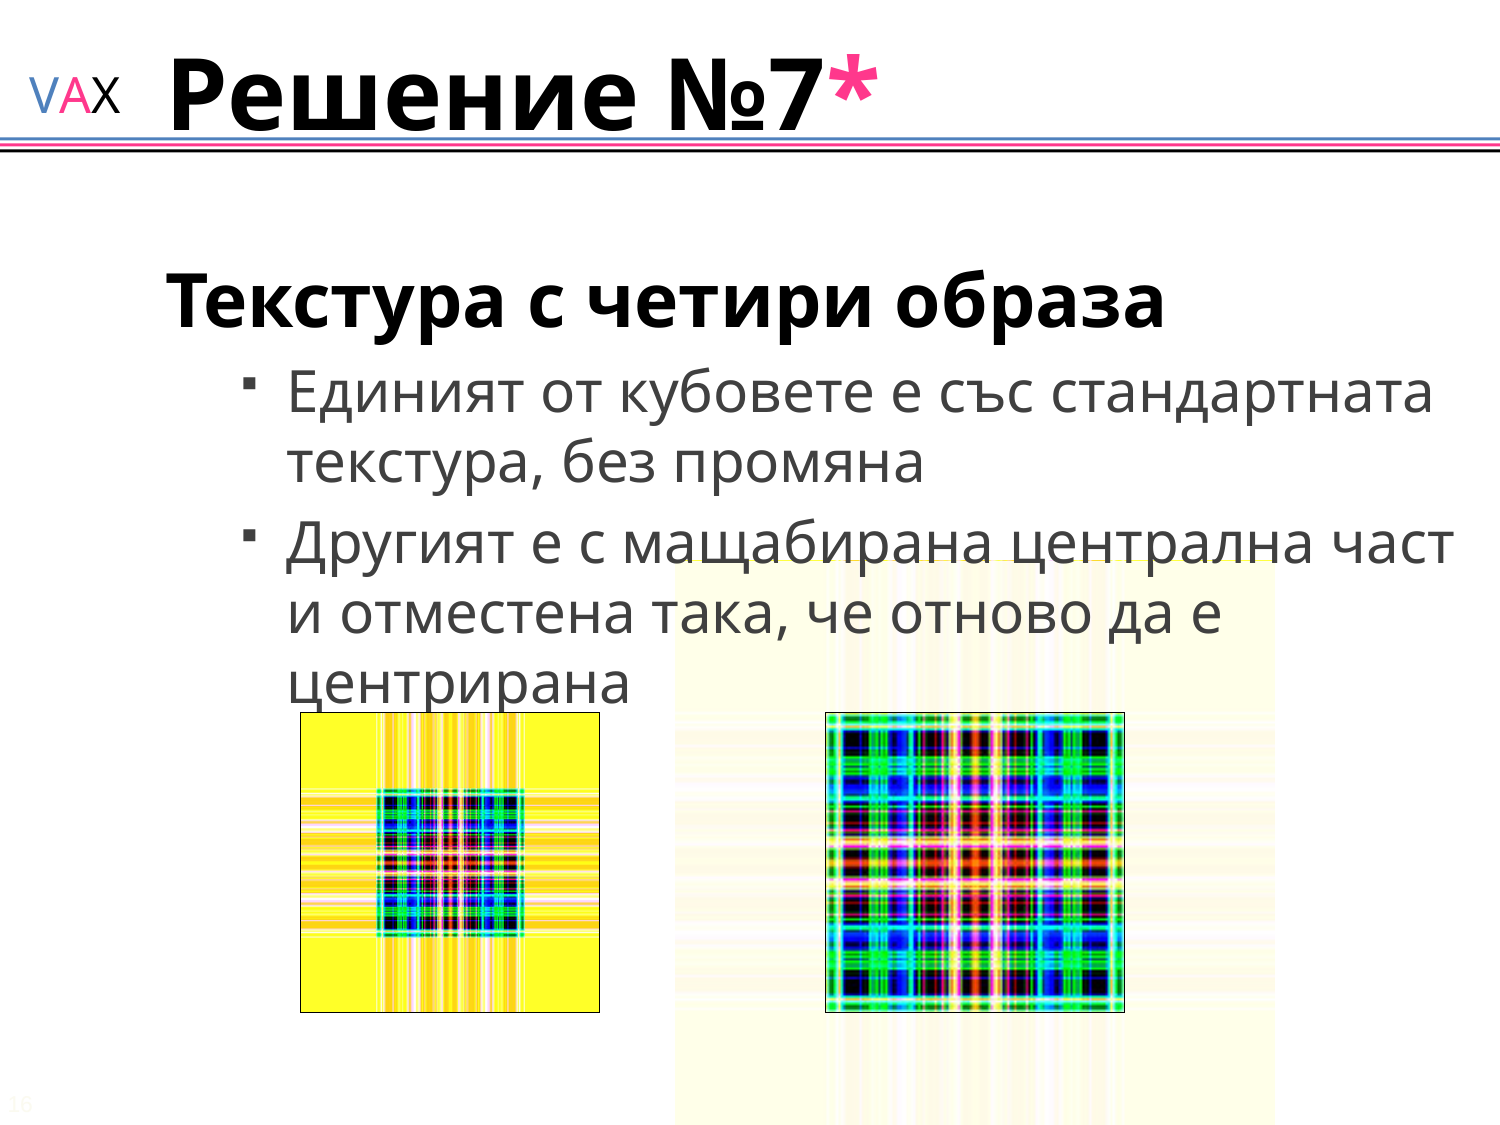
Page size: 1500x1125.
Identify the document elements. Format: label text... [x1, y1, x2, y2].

picture [299, 712, 601, 1013]
title Решение №7* [0, 37, 1500, 144]
picture [674, 560, 1276, 1125]
list Текстура с четири образа Единият от кубовете е със стандартната текстура, без промяна Другият е с мащабирана централна част и отместена така, че отново да е центрирана [150, 200, 1488, 1113]
